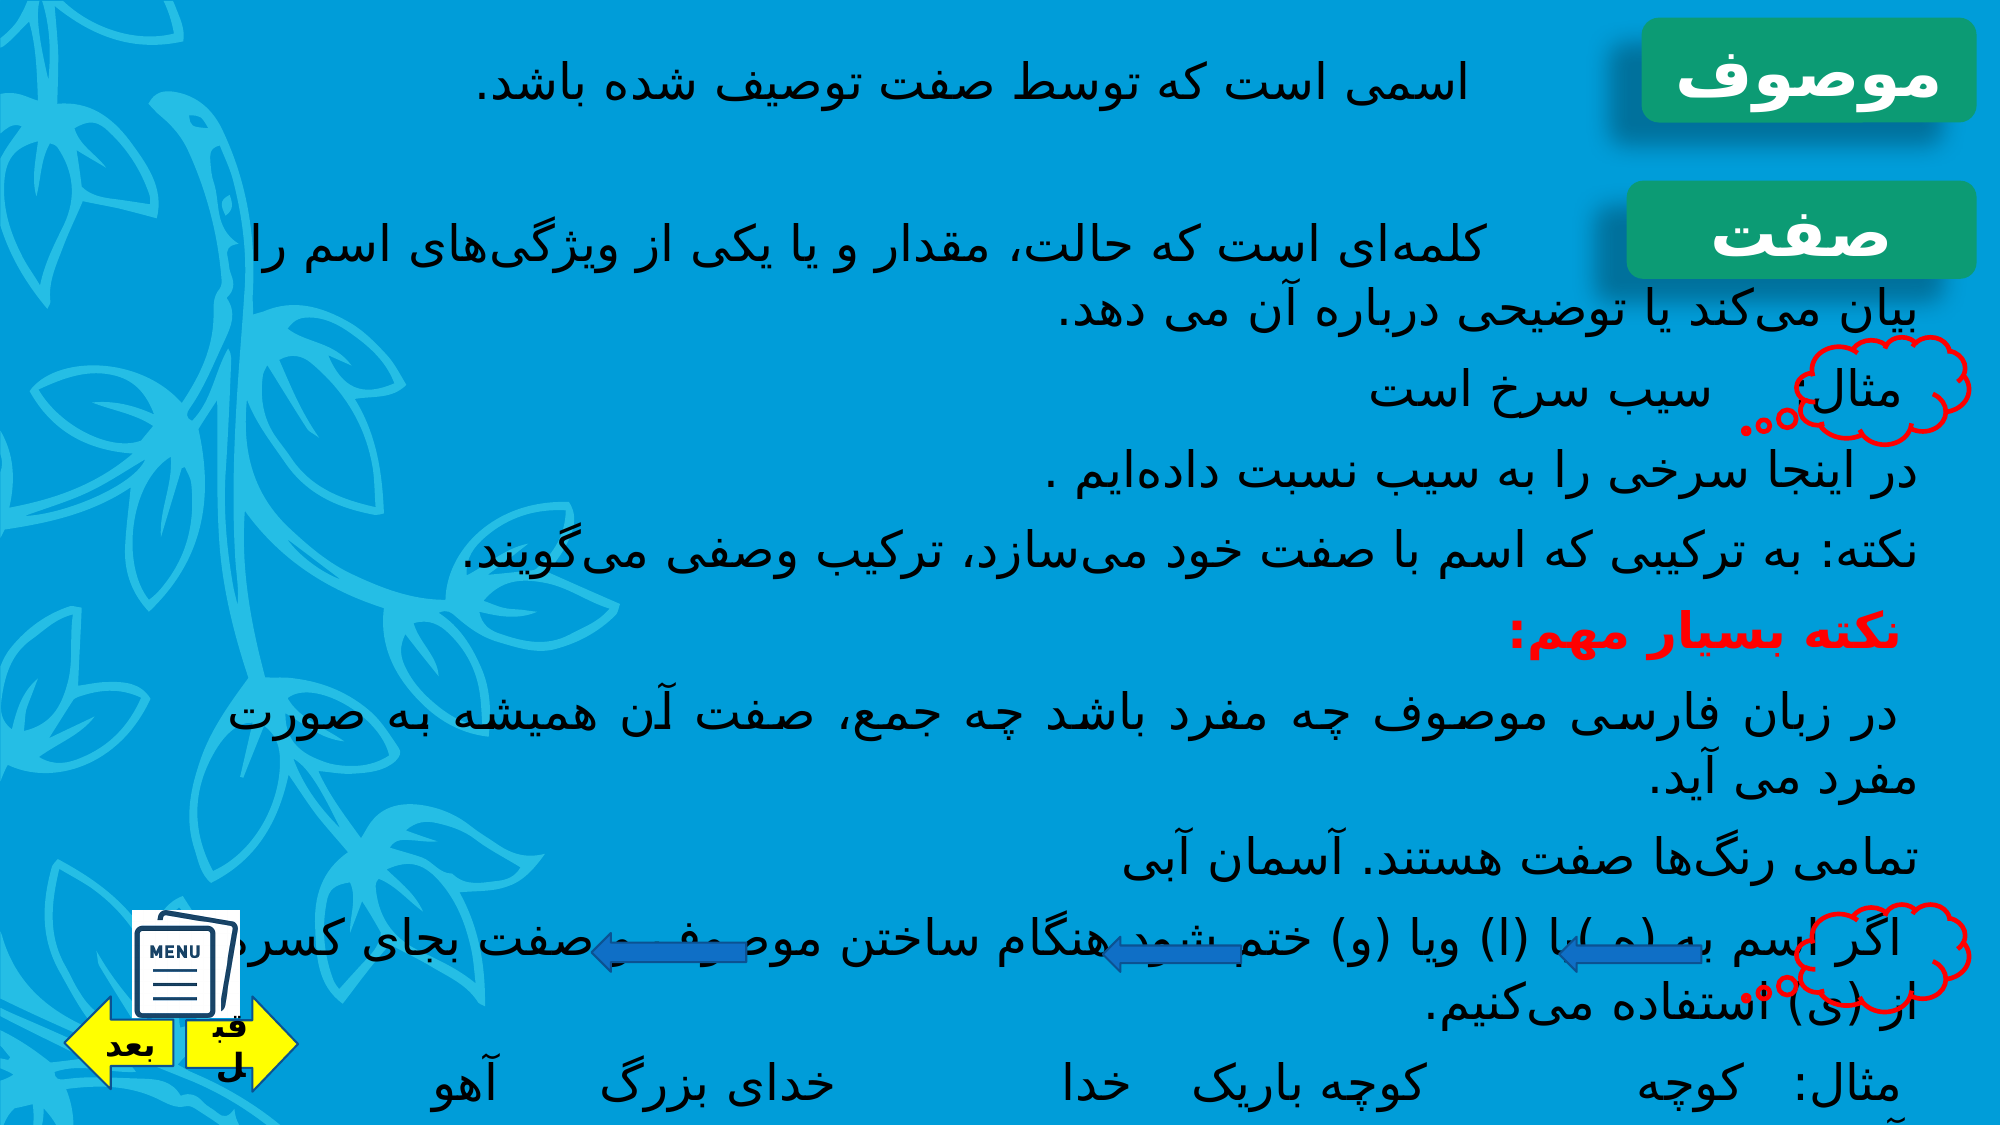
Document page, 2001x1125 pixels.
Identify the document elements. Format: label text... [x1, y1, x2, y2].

text_box قبل [185, 995, 299, 1093]
text_box [1742, 426, 1751, 435]
picture [132, 910, 240, 1018]
text_box بعد [63, 995, 175, 1091]
text_box [1102, 935, 1243, 973]
text_box [1756, 986, 1771, 1000]
text_box اسمی است که توسط صفت توصیف شده باشد. کلمه‌ای است که حالت، مقدار و یا یکی از ویژگی‌های اسم را بیان می‌کند یا توضیحی درباره آن می دهد. مثال: سیب سرخ است در اینجا سرخی را به سیب نسبت داده‌ایم . نکته: به ترکیبی که اسم با صفت خود می‌سازد، ترکیب وصفی می‌گویند. نکته بسیار مهم: در زبان فارسی موصوف چه مفرد باشد چه جمع، صفت آن همیشه به صورت مفرد می آید. تمامی رنگ‌ها صفت هستند. آسمان آبی اگر اسم به (ه )یا (ا) ویا (و) ختم شود هنگام ساختن موصوف و صفت بجای کسره از (ی) استفاده می‌کنیم. مثال: کوچه کوچه باریک خدا خدای بزرگ آهو آهوی زیبا [208, 37, 1935, 1125]
text_box [1756, 418, 1771, 433]
text_box [1795, 903, 1971, 1014]
text_box [1558, 935, 1703, 973]
text_box [1795, 336, 1971, 446]
text_box [1777, 976, 1798, 997]
text_box موصوف [1640, 16, 1978, 124]
text_box [1777, 408, 1798, 429]
text_box [1742, 994, 1751, 1003]
text_box صفت [1625, 179, 1978, 280]
text_box [590, 932, 748, 973]
